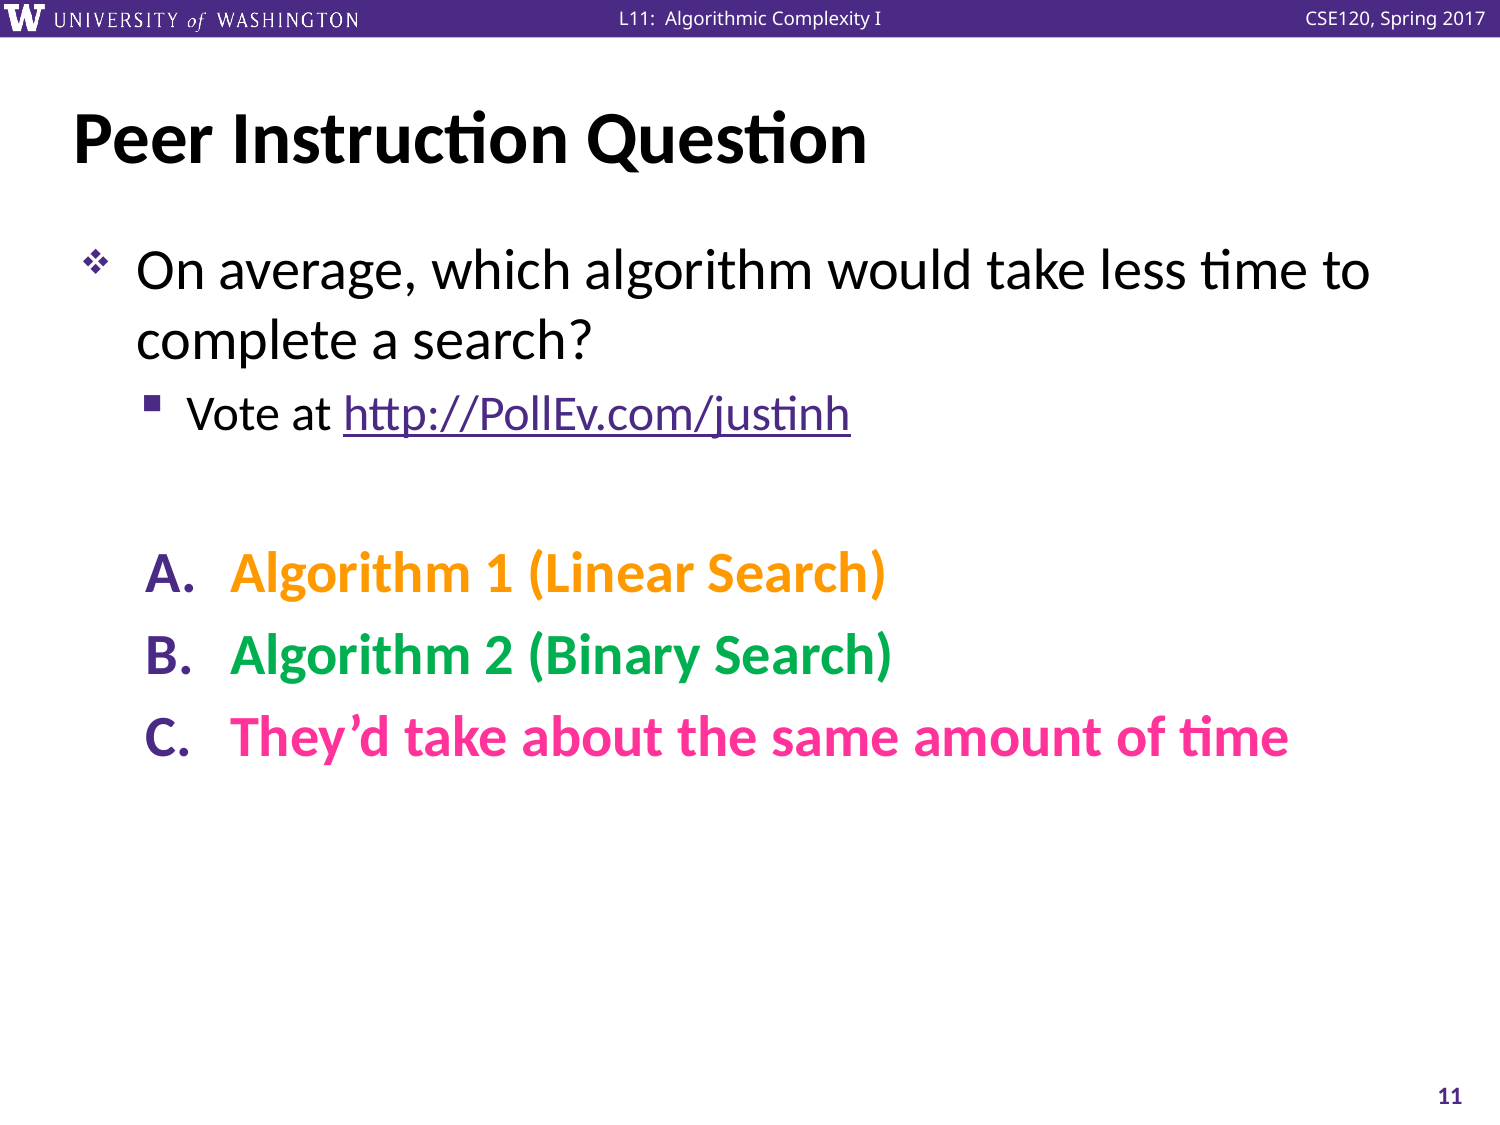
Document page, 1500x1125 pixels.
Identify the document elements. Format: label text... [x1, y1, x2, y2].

slide_number 11 [1400, 1065, 1500, 1125]
title Peer Instruction Question [58, 71, 1438, 197]
picture [4, 4, 358, 32]
list On average, which algorithm would take less time to complete a search? Vote at http://PollEv.com/justinh Algorithm 1 (Linear Search) Algorithm 2 (Binary Search) They’d take about the same amount of time [64, 223, 1438, 1040]
